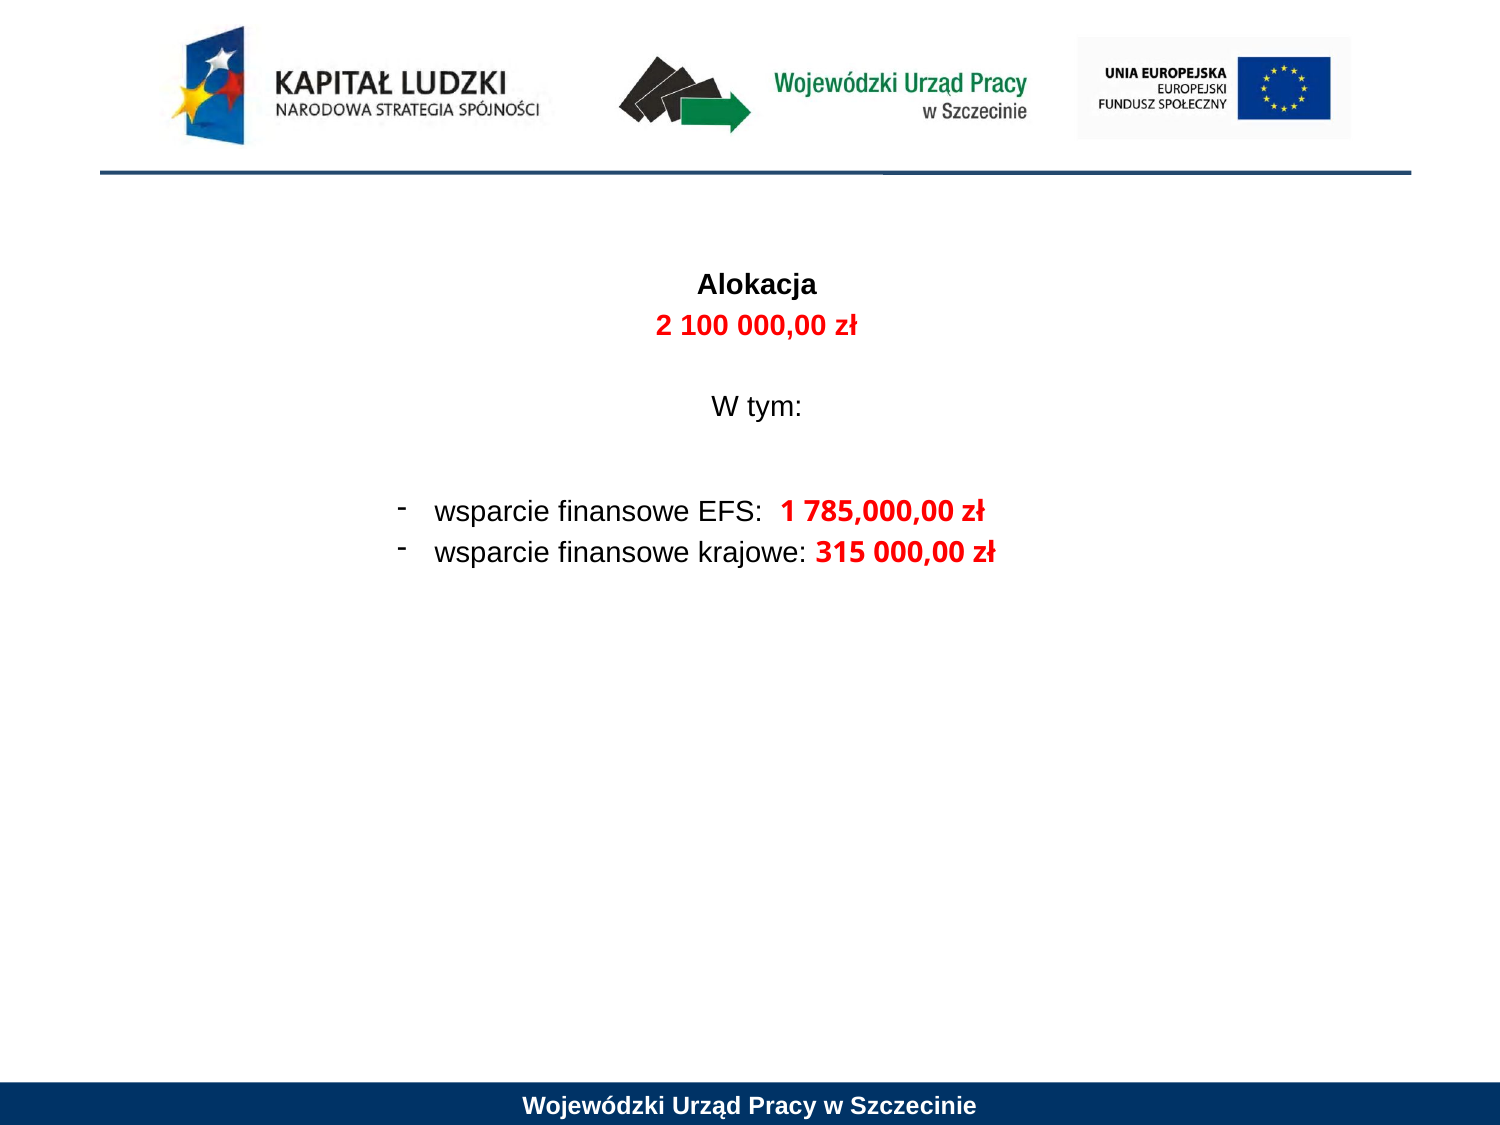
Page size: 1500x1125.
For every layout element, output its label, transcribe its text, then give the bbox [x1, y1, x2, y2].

list Alokacja 2 100 000,00 zł W tym: wsparcie finansowe EFS: 1 785,000,00 zł wsparcie finansowe krajowe: 315 000,00 zł [81, 175, 1433, 962]
picture [159, 24, 1353, 149]
